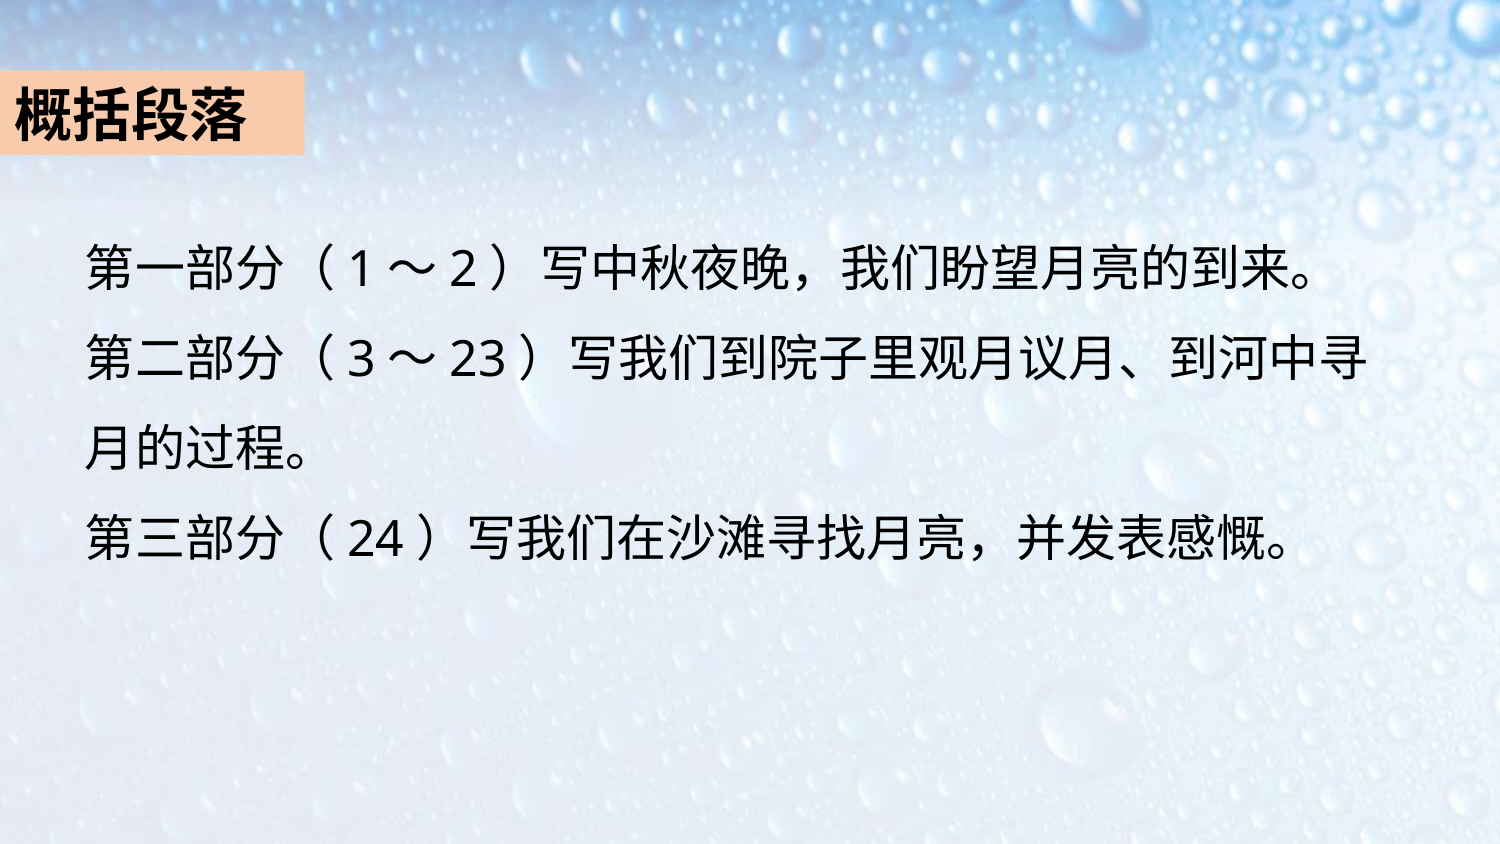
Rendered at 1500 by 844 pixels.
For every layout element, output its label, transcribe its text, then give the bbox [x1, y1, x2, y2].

picture [0, 0, 1500, 844]
text_box 第一部分（1～2）写中秋夜晚，我们盼望月亮的到来。 第二部分（3～23）写我们到院子里观月议月、到河中寻月的过程。 第三部分（24）写我们在沙滩寻找月亮，并发表感慨。 [70, 199, 1407, 574]
text_box 概括段落 [0, 70, 305, 156]
